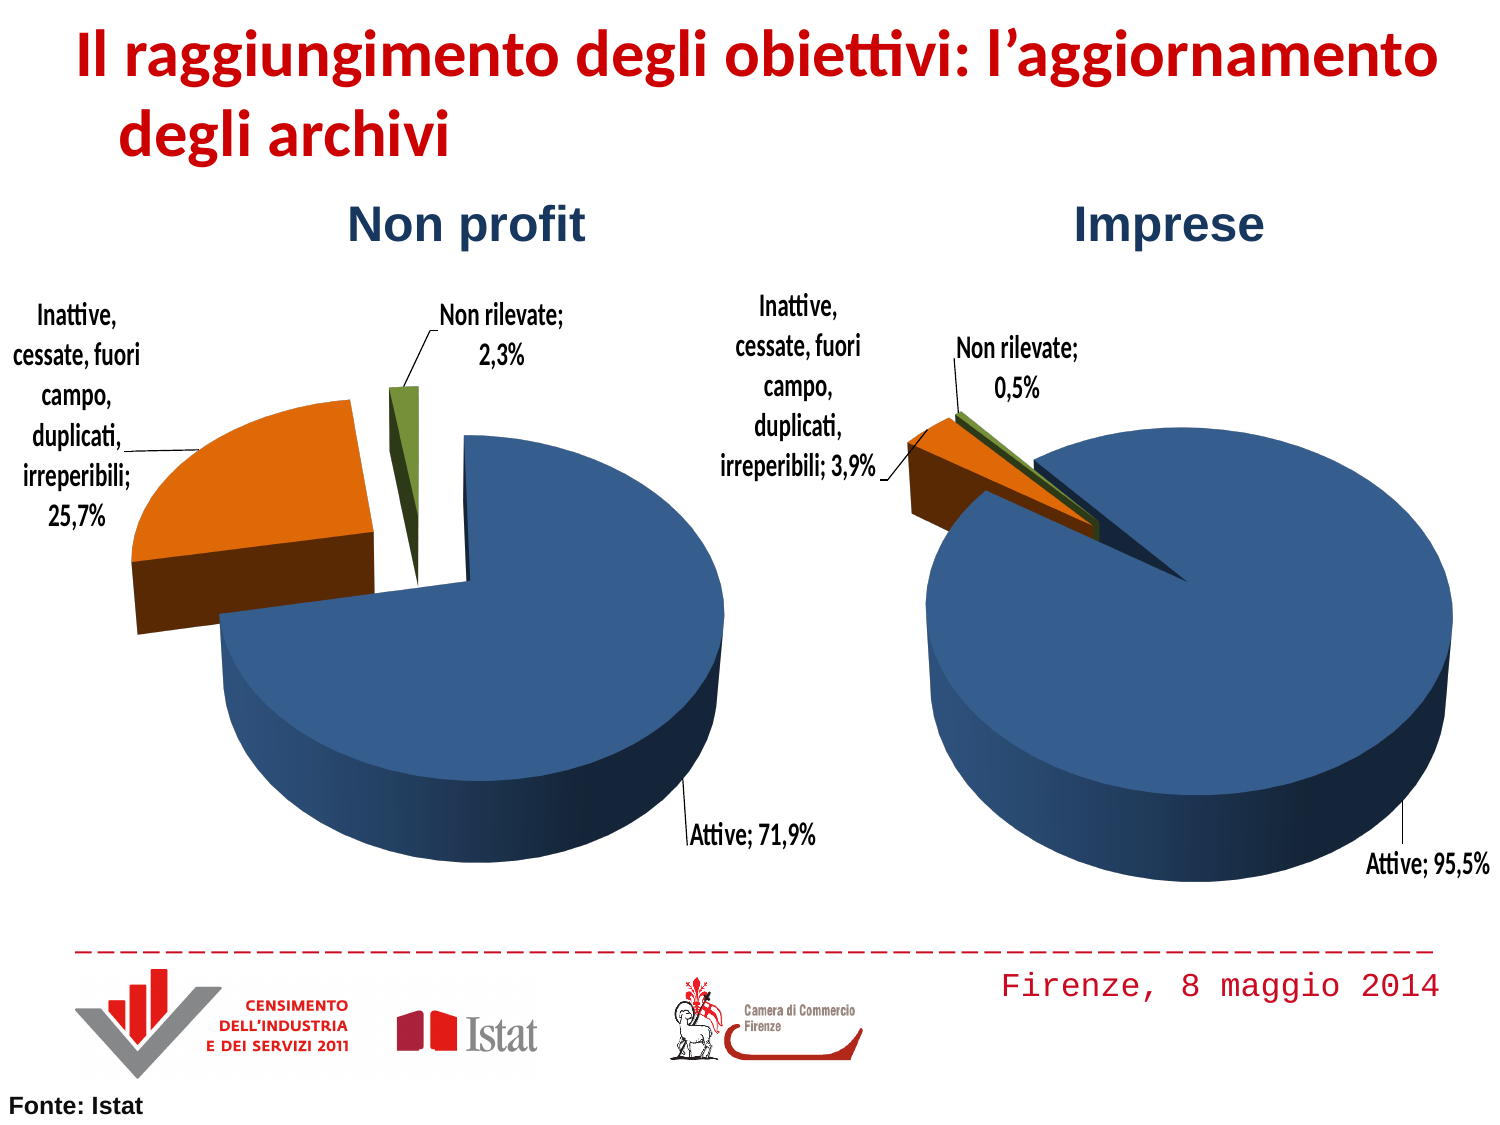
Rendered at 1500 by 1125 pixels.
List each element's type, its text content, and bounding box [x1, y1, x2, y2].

text_box Firenze, 8 maggio 2014 [986, 960, 1471, 1011]
text_box Imprese [1045, 184, 1294, 260]
picture [0, 278, 1500, 965]
picture [74, 969, 538, 1082]
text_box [667, 975, 864, 1063]
text_box Il raggiungimento degli obiettivi: l’aggiornamento degli archivi [74, 54, 1471, 125]
text_box Non profit [289, 184, 644, 260]
text_box Fonte: Istat [0, 1082, 220, 1125]
